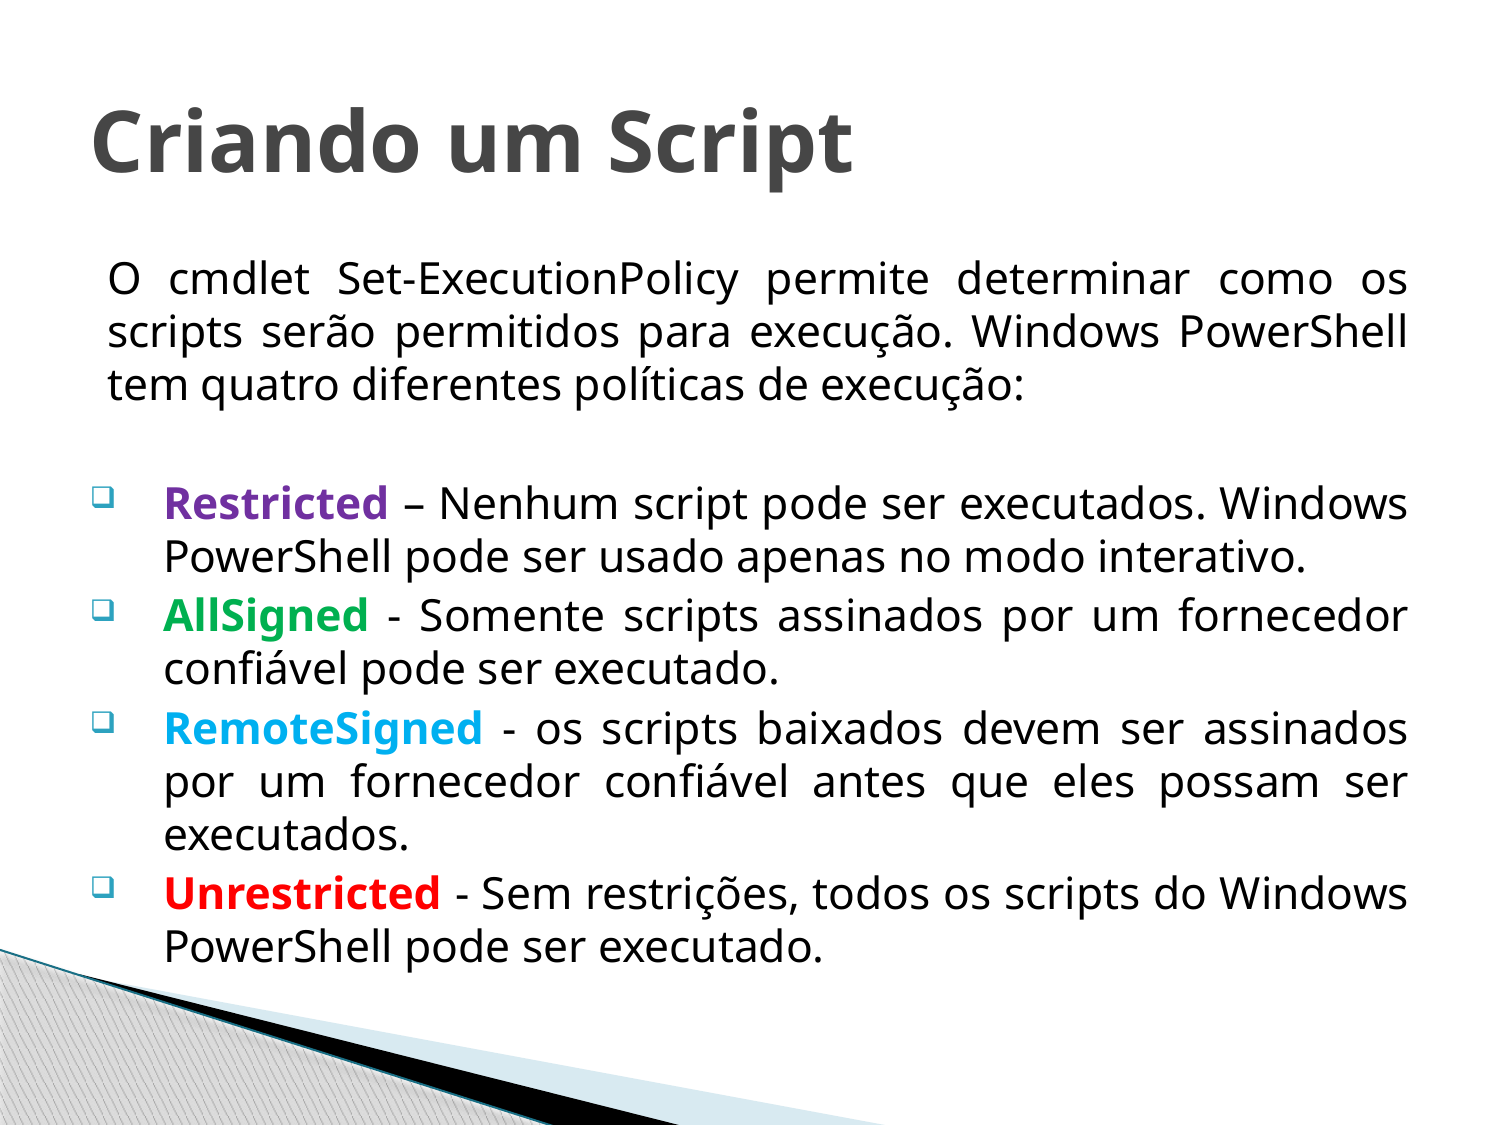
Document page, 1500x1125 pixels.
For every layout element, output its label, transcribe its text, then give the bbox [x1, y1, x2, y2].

title Criando um Script [75, 45, 1425, 233]
list O cmdlet Set-ExecutionPolicy permite determinar como os scripts serão permitidos para execução. Windows PowerShell tem quatro diferentes políticas de execução: Restricted – Nenhum script pode ser executados. Windows PowerShell pode ser usado apenas no modo interativo. AllSigned - Somente scripts assinados por um fornecedor confiável pode ser executado. RemoteSigned - os scripts baixados devem ser assinados por um fornecedor confiável antes que eles possam ser executados. Unrestricted - Sem restrições, todos os scripts do Windows PowerShell pode ser executado. [75, 243, 1425, 986]
